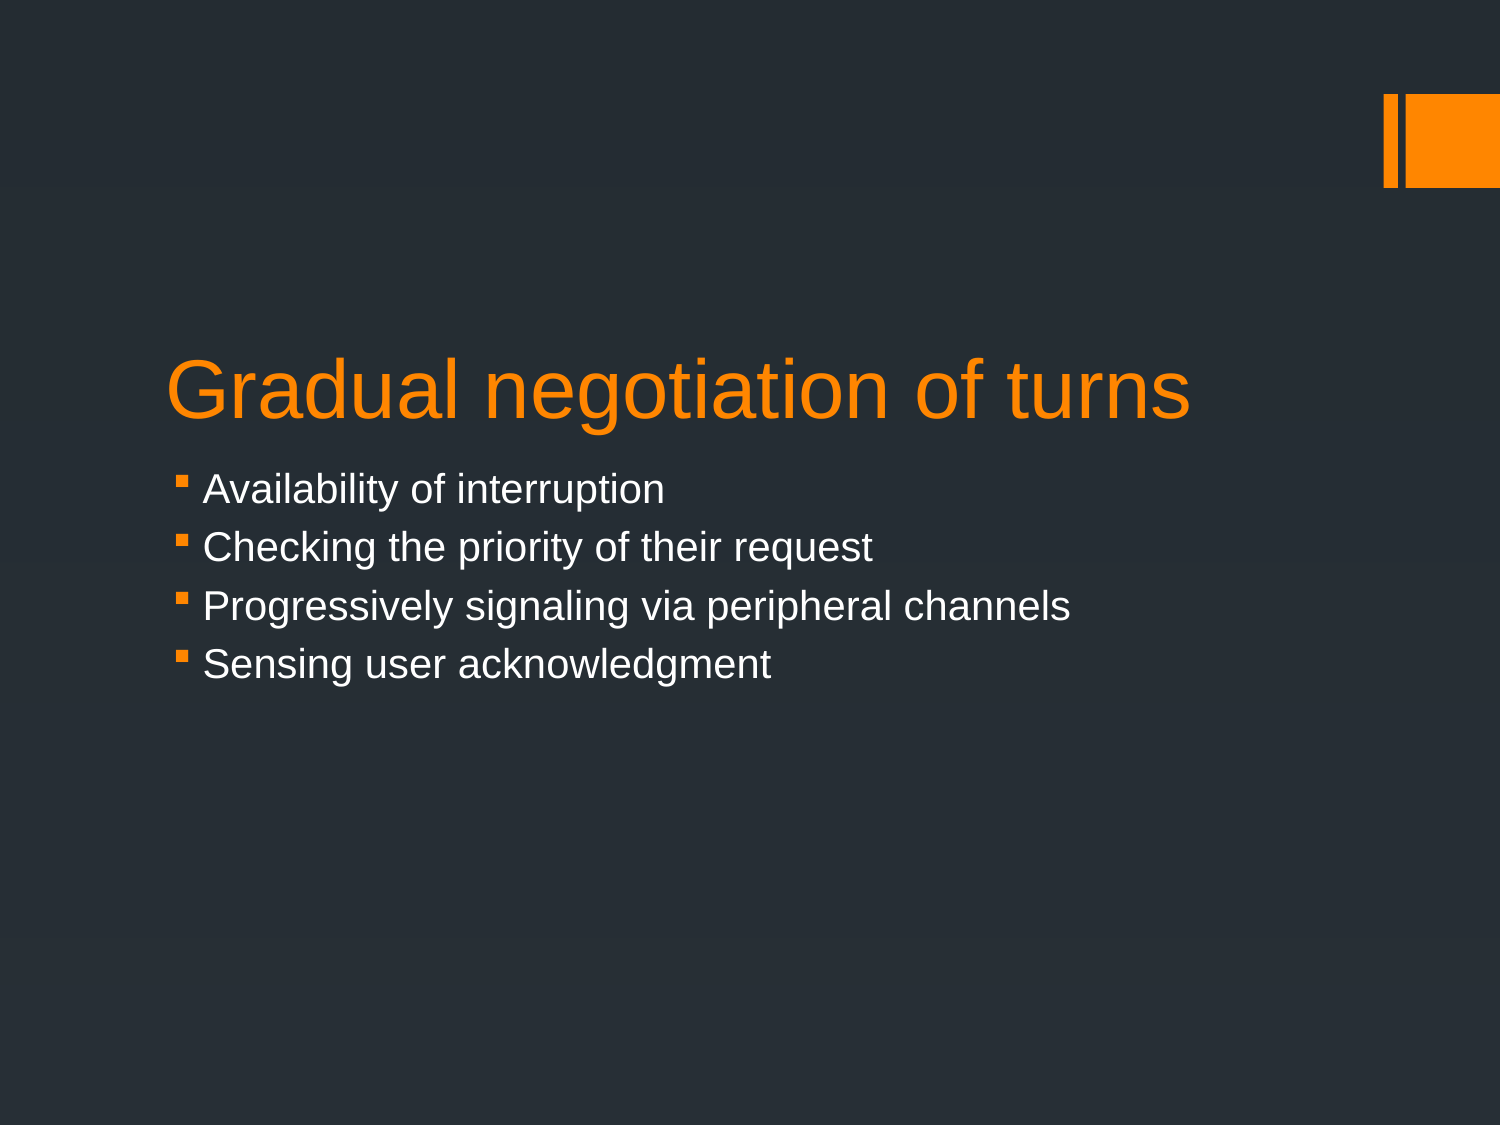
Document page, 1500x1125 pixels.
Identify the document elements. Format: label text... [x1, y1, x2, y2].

list Availability of interruption Checking the priority of their request Progressively signaling via peripheral channels Sensing user acknowledgment [150, 454, 1350, 1035]
title Gradual negotiation of turns [150, 253, 1350, 443]
